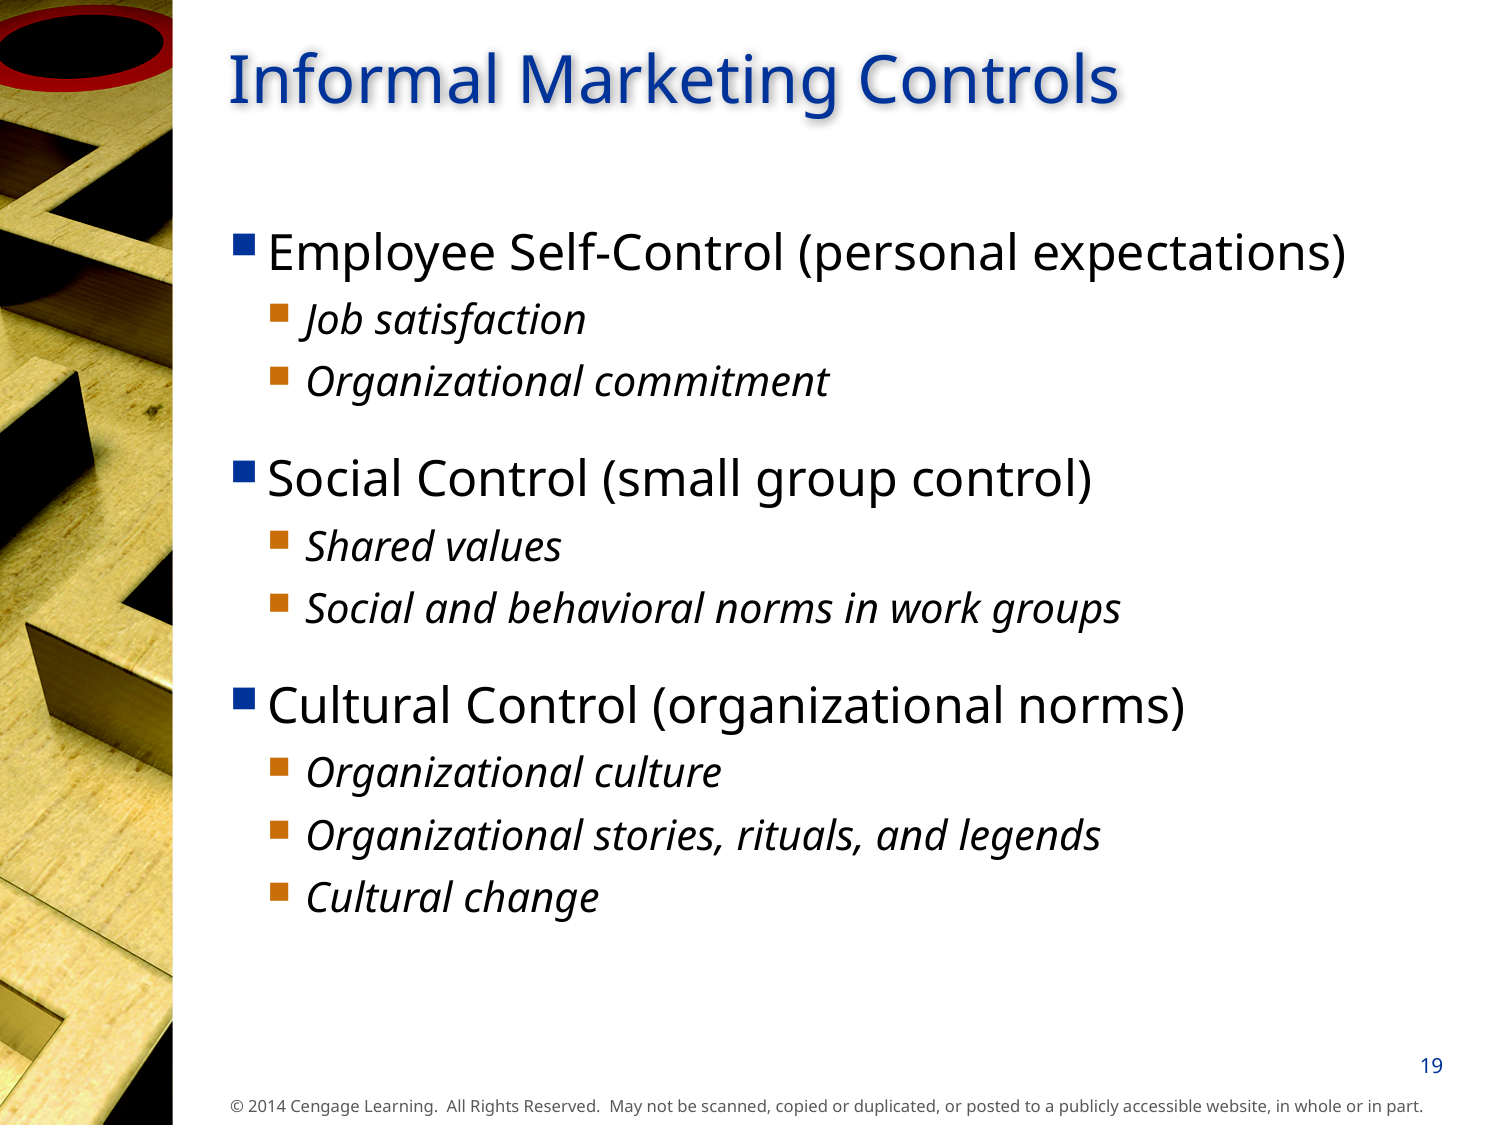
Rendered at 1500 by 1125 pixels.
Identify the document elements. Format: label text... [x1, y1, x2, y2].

title Informal Marketing Controls [213, 29, 1454, 213]
list Employee Self-Control (personal expectations) Job satisfaction Organizational commitment Social Control (small group control) Shared values Social and behavioral norms in work groups Cultural Control (organizational norms) Organizational culture Organizational stories, rituals, and legends Cultural change [215, 212, 1478, 981]
picture [0, 0, 173, 1125]
slide_number 19 [1386, 1037, 1478, 1097]
